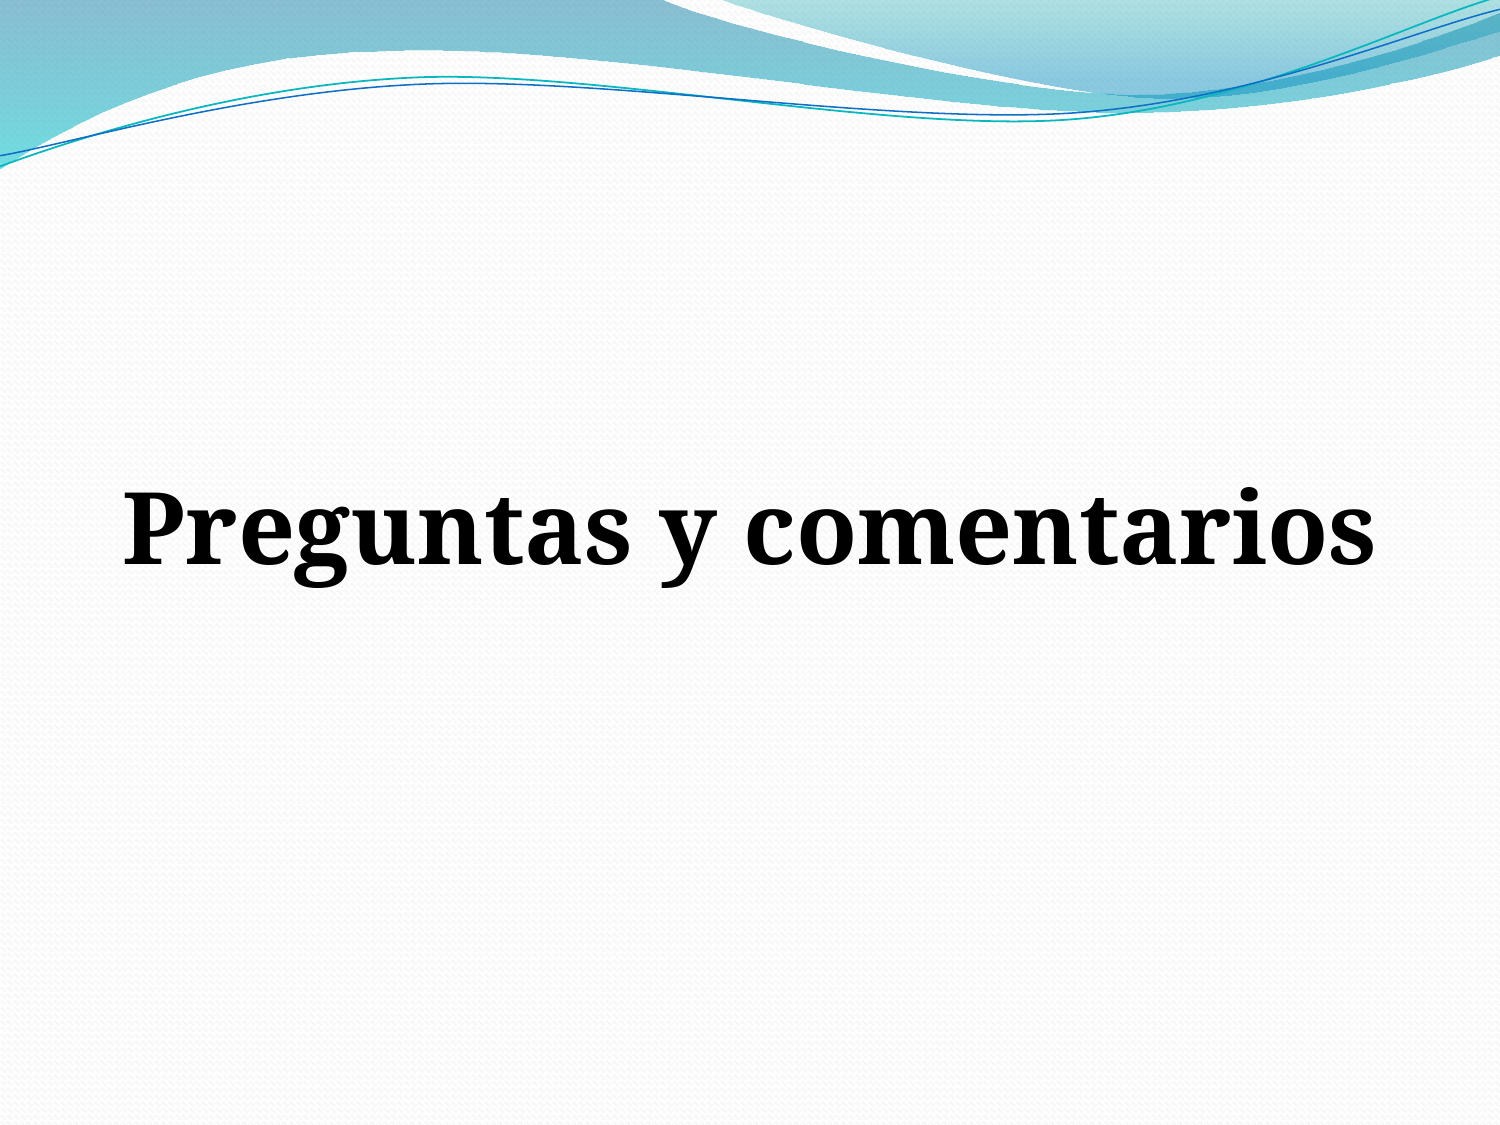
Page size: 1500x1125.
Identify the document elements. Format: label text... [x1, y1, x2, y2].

list Preguntas y comentarios [75, 317, 1425, 1038]
